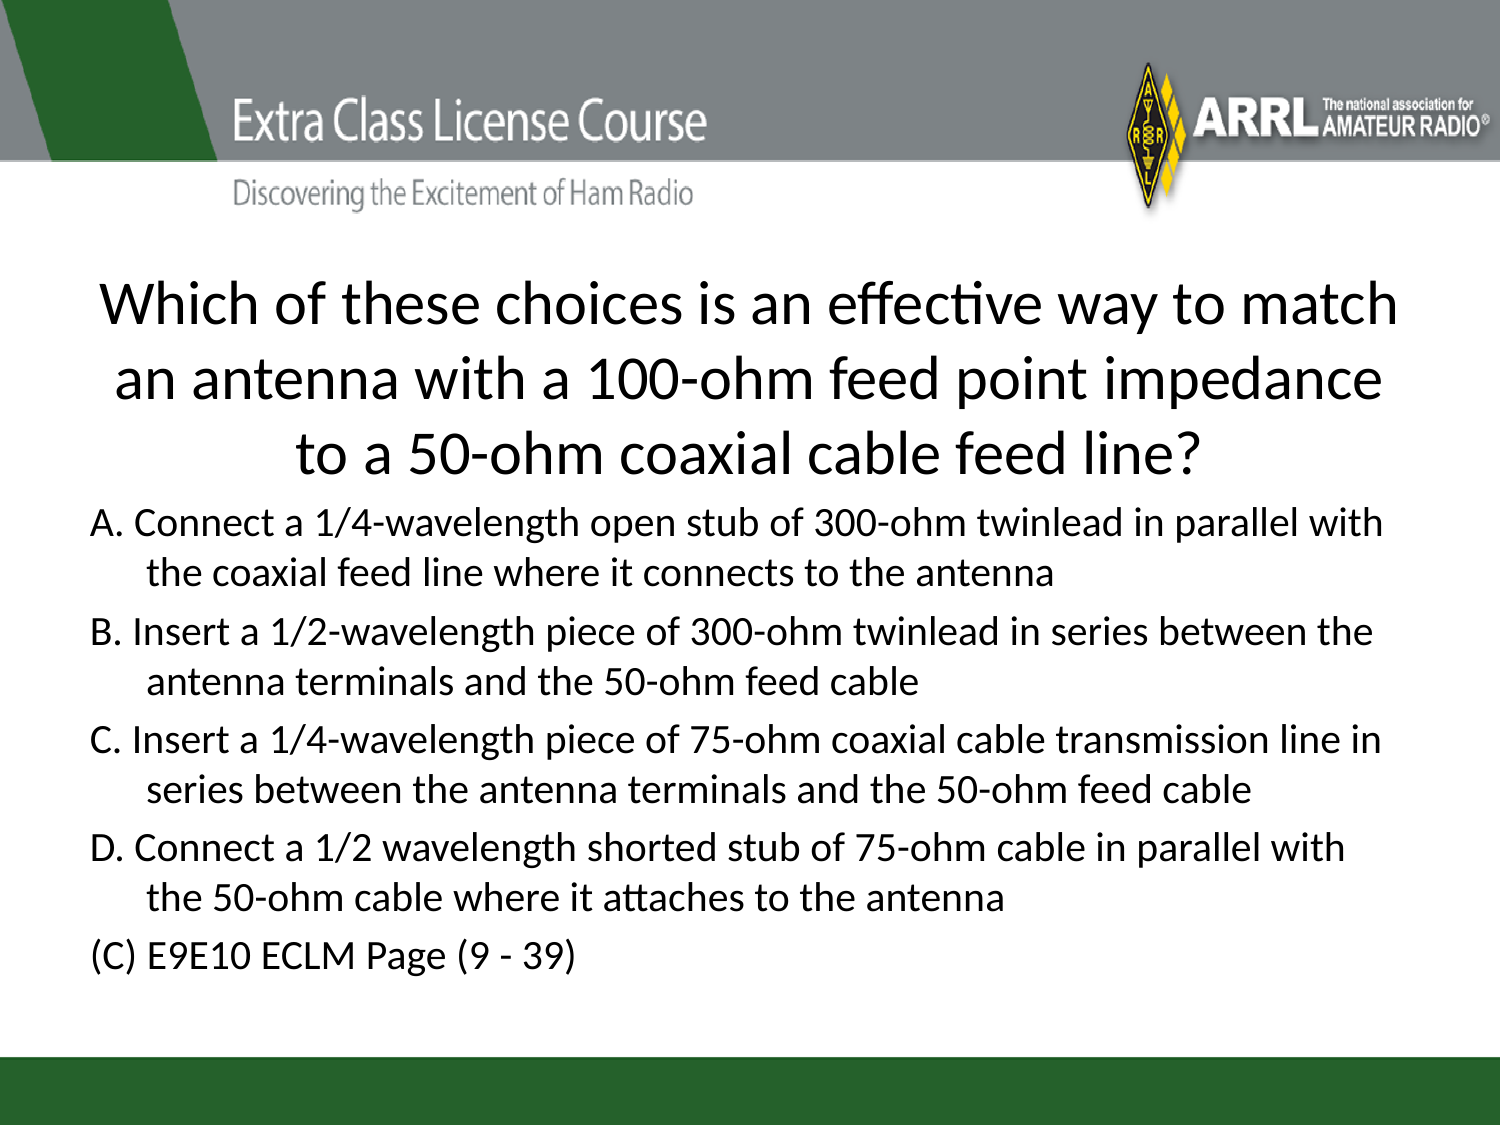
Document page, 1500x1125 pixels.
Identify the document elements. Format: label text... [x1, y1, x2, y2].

title Which of these choices is an effective way to match an antenna with a 100-ohm feed point impedance to a 50-ohm coaxial cable feed line? [75, 254, 1425, 435]
list A. Connect a 1/4-wavelength open stub of 300-ohm twinlead in parallel with the coaxial feed line where it connects to the antenna B. Insert a 1/2-wavelength piece of 300-ohm twinlead in series between the antenna terminals and the 50-ohm feed cable C. Insert a 1/4-wavelength piece of 75-ohm coaxial cable transmission line in series between the antenna terminals and the 50-ohm feed cable D. Connect a 1/2 wavelength shorted stub of 75-ohm cable in parallel with the 50-ohm cable where it attaches to the antenna (C) E9E10 ECLM Page (9 - 39) [75, 487, 1425, 1005]
picture [0, 0, 1500, 1125]
